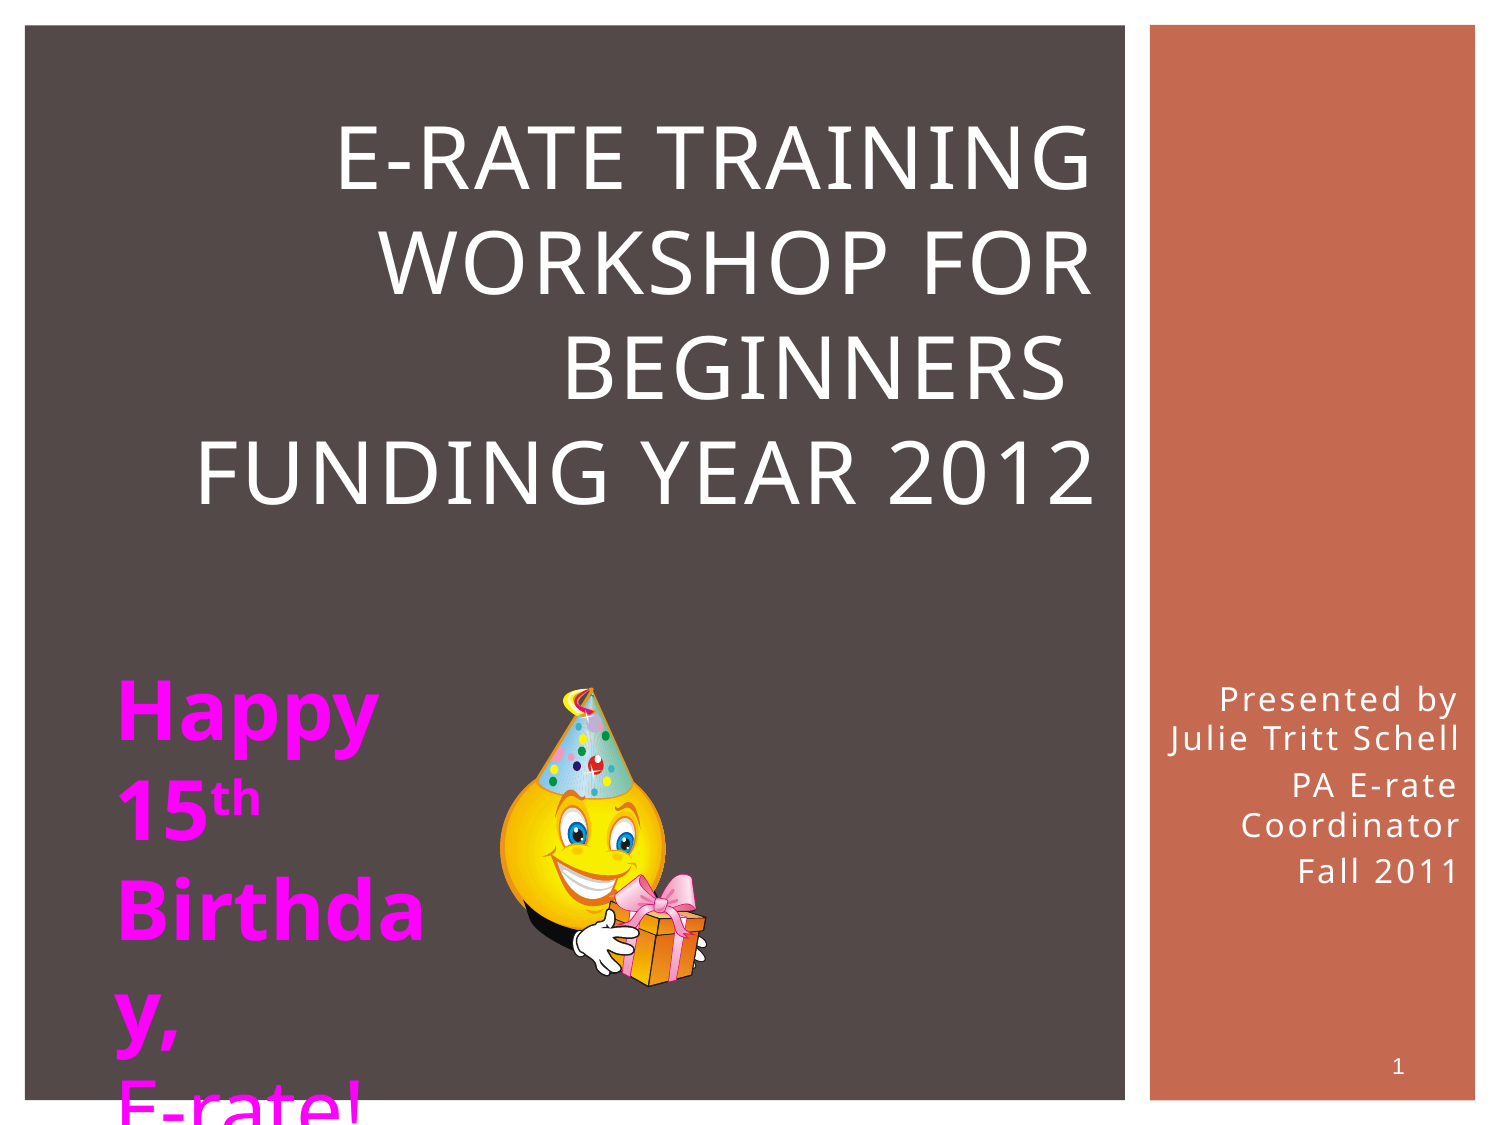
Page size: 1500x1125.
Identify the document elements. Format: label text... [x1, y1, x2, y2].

picture [499, 687, 708, 988]
title E-rate training workshop for beginners funding year 2012 [75, 162, 1113, 463]
text_box Happy 15th Birthday, E-rate! [99, 650, 485, 1125]
slide_number 1 [1349, 1041, 1448, 1089]
subtitle Presented by Julie Tritt Schell PA E-rate Coordinator Fall 2011 [1149, 634, 1475, 935]
